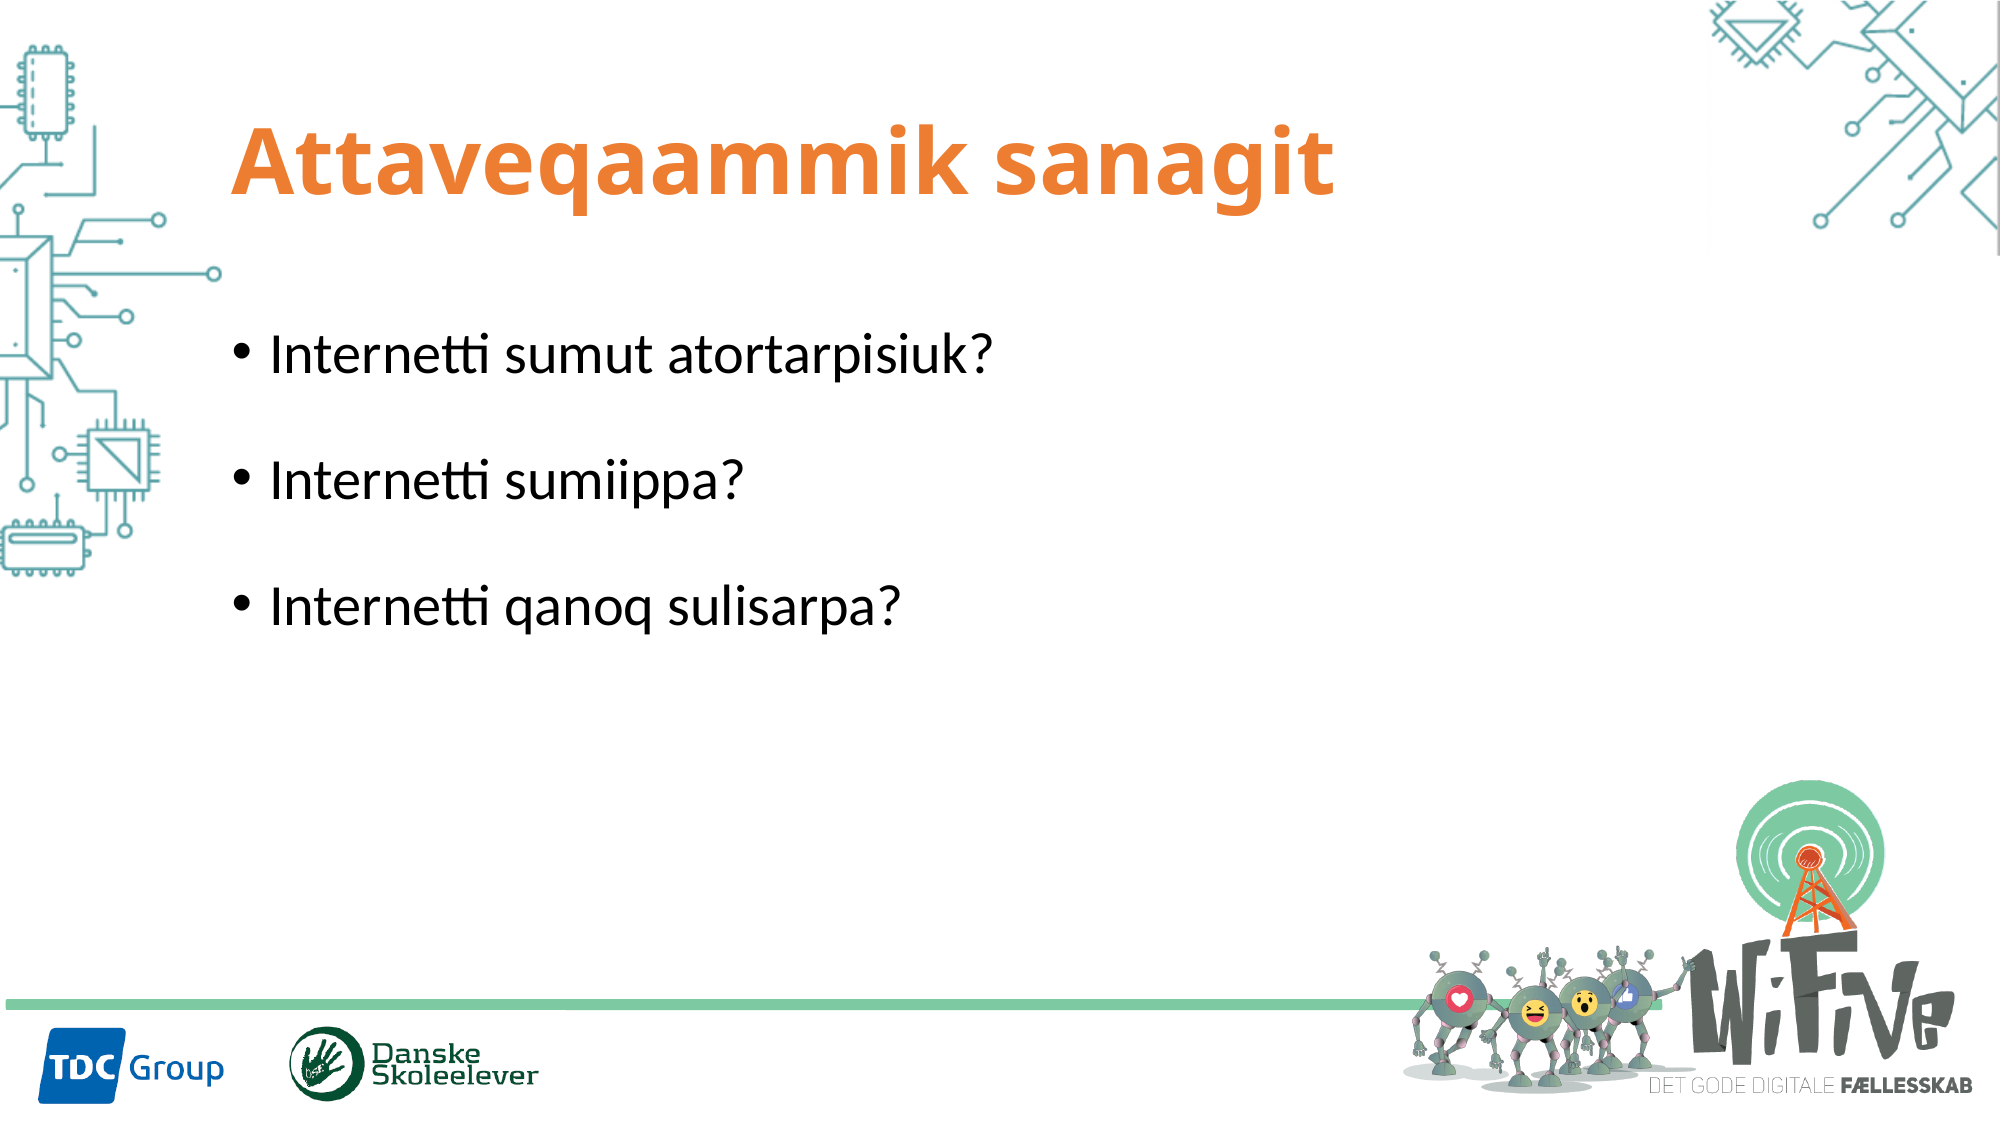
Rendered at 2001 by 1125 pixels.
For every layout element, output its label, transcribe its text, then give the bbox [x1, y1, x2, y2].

list Internetti sumut atortarpisiuk? Internetti sumiippa? Internetti qanoq sulisarpa? [216, 273, 1942, 987]
picture [1341, 755, 1984, 1125]
picture [0, 1010, 566, 1116]
title Attaveqaammik sanagit [216, 55, 1942, 273]
picture [0, 0, 233, 605]
picture [1708, 1, 1999, 255]
